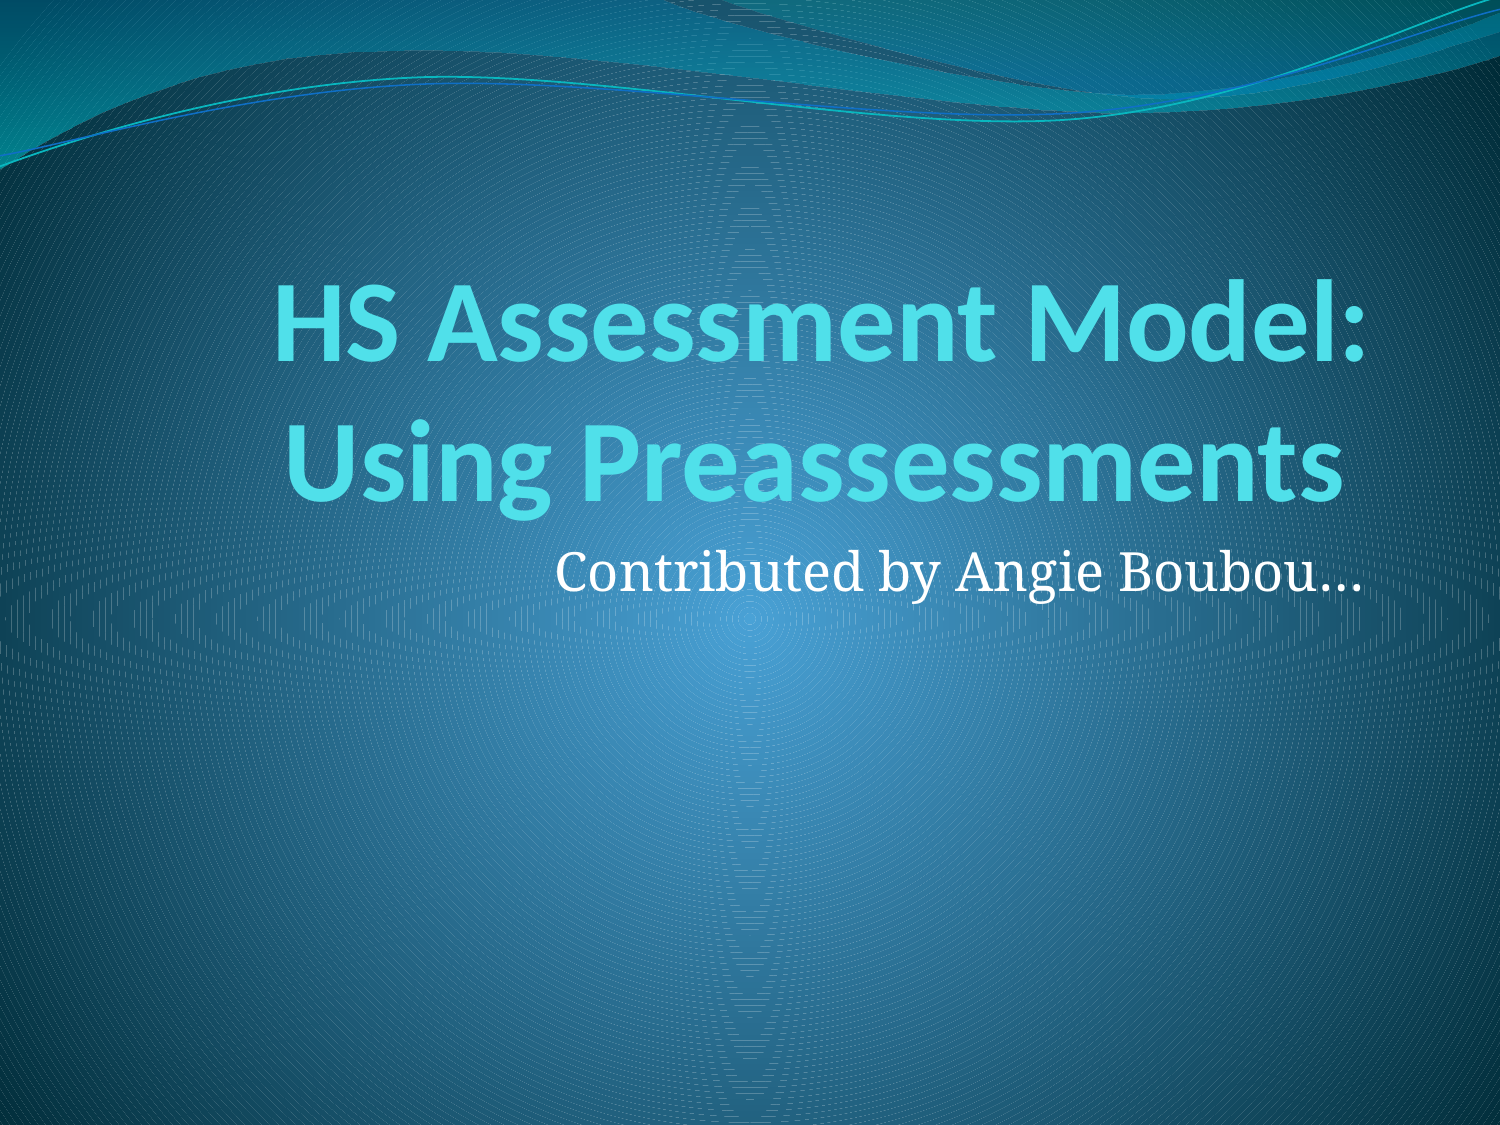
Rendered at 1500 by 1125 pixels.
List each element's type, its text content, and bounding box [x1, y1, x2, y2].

subtitle Contributed by Angie Boubou… [87, 529, 1376, 818]
title HS Assessment Model: Using Preassessments [87, 224, 1376, 525]
